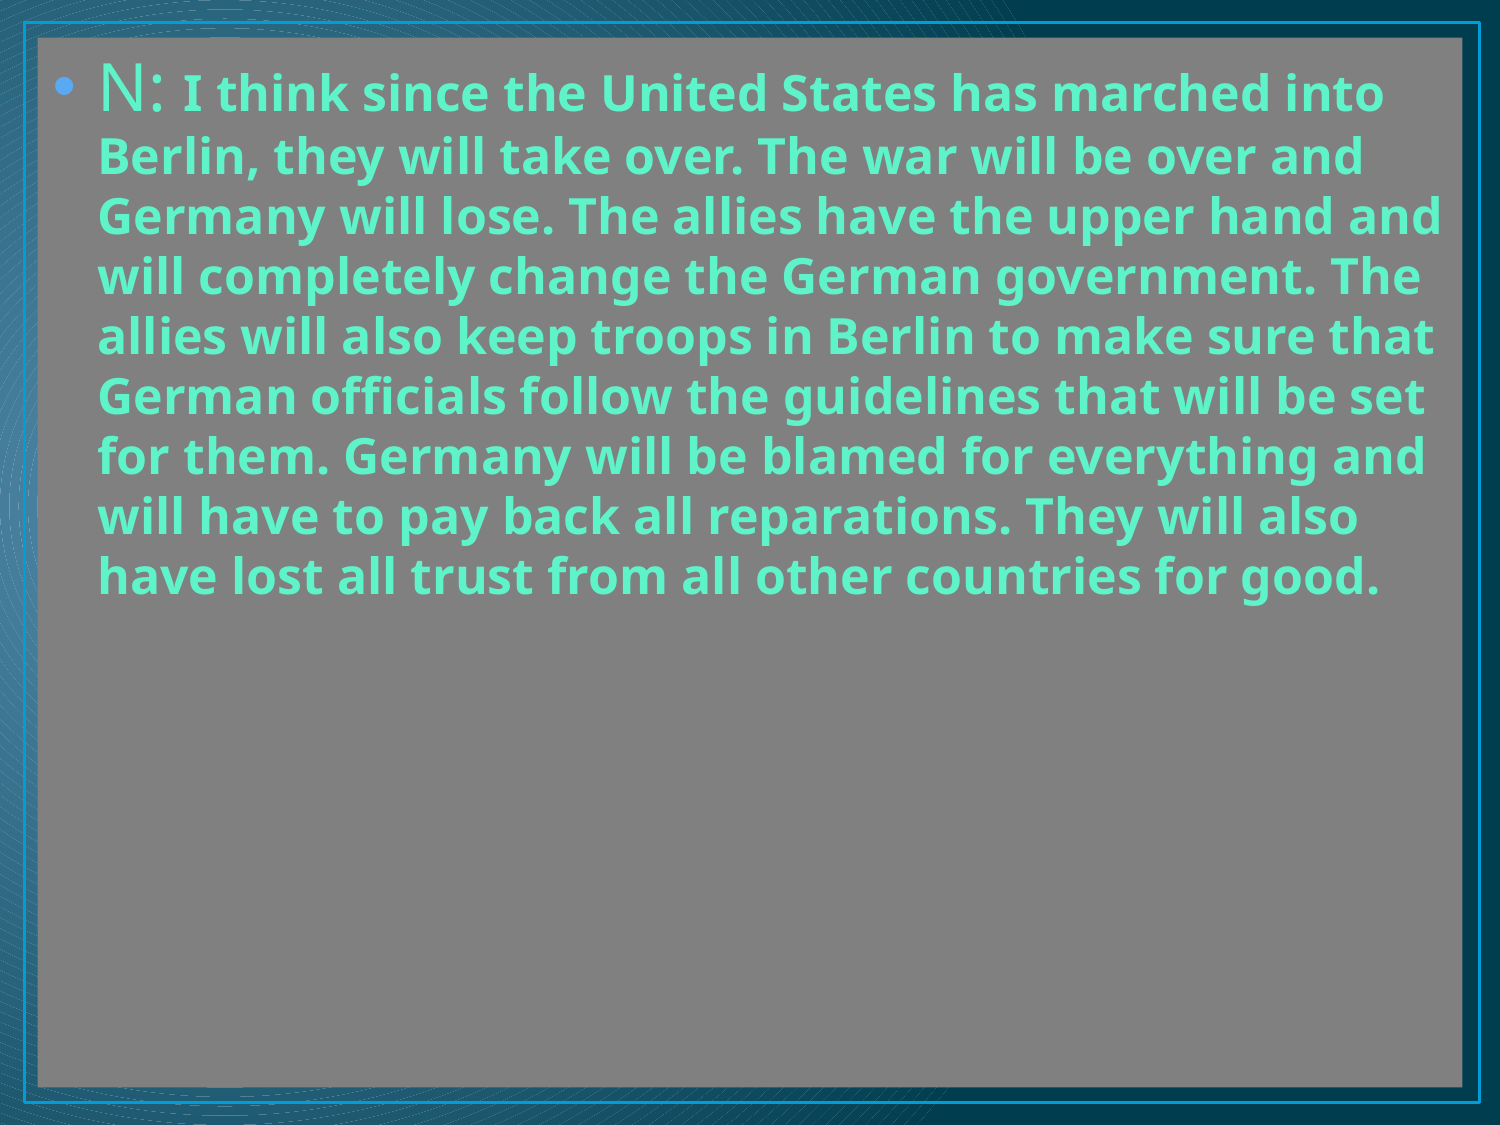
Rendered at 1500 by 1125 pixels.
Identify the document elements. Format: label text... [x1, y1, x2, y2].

list N: I think since the United States has marched into Berlin, they will take over. The war will be over and Germany will lose. The allies have the upper hand and will completely change the German government. The allies will also keep troops in Berlin to make sure that German officials follow the guidelines that will be set for them. Germany will be blamed for everything and will have to pay back all reparations. They will also have lost all trust from all other countries for good. [37, 37, 1463, 1088]
